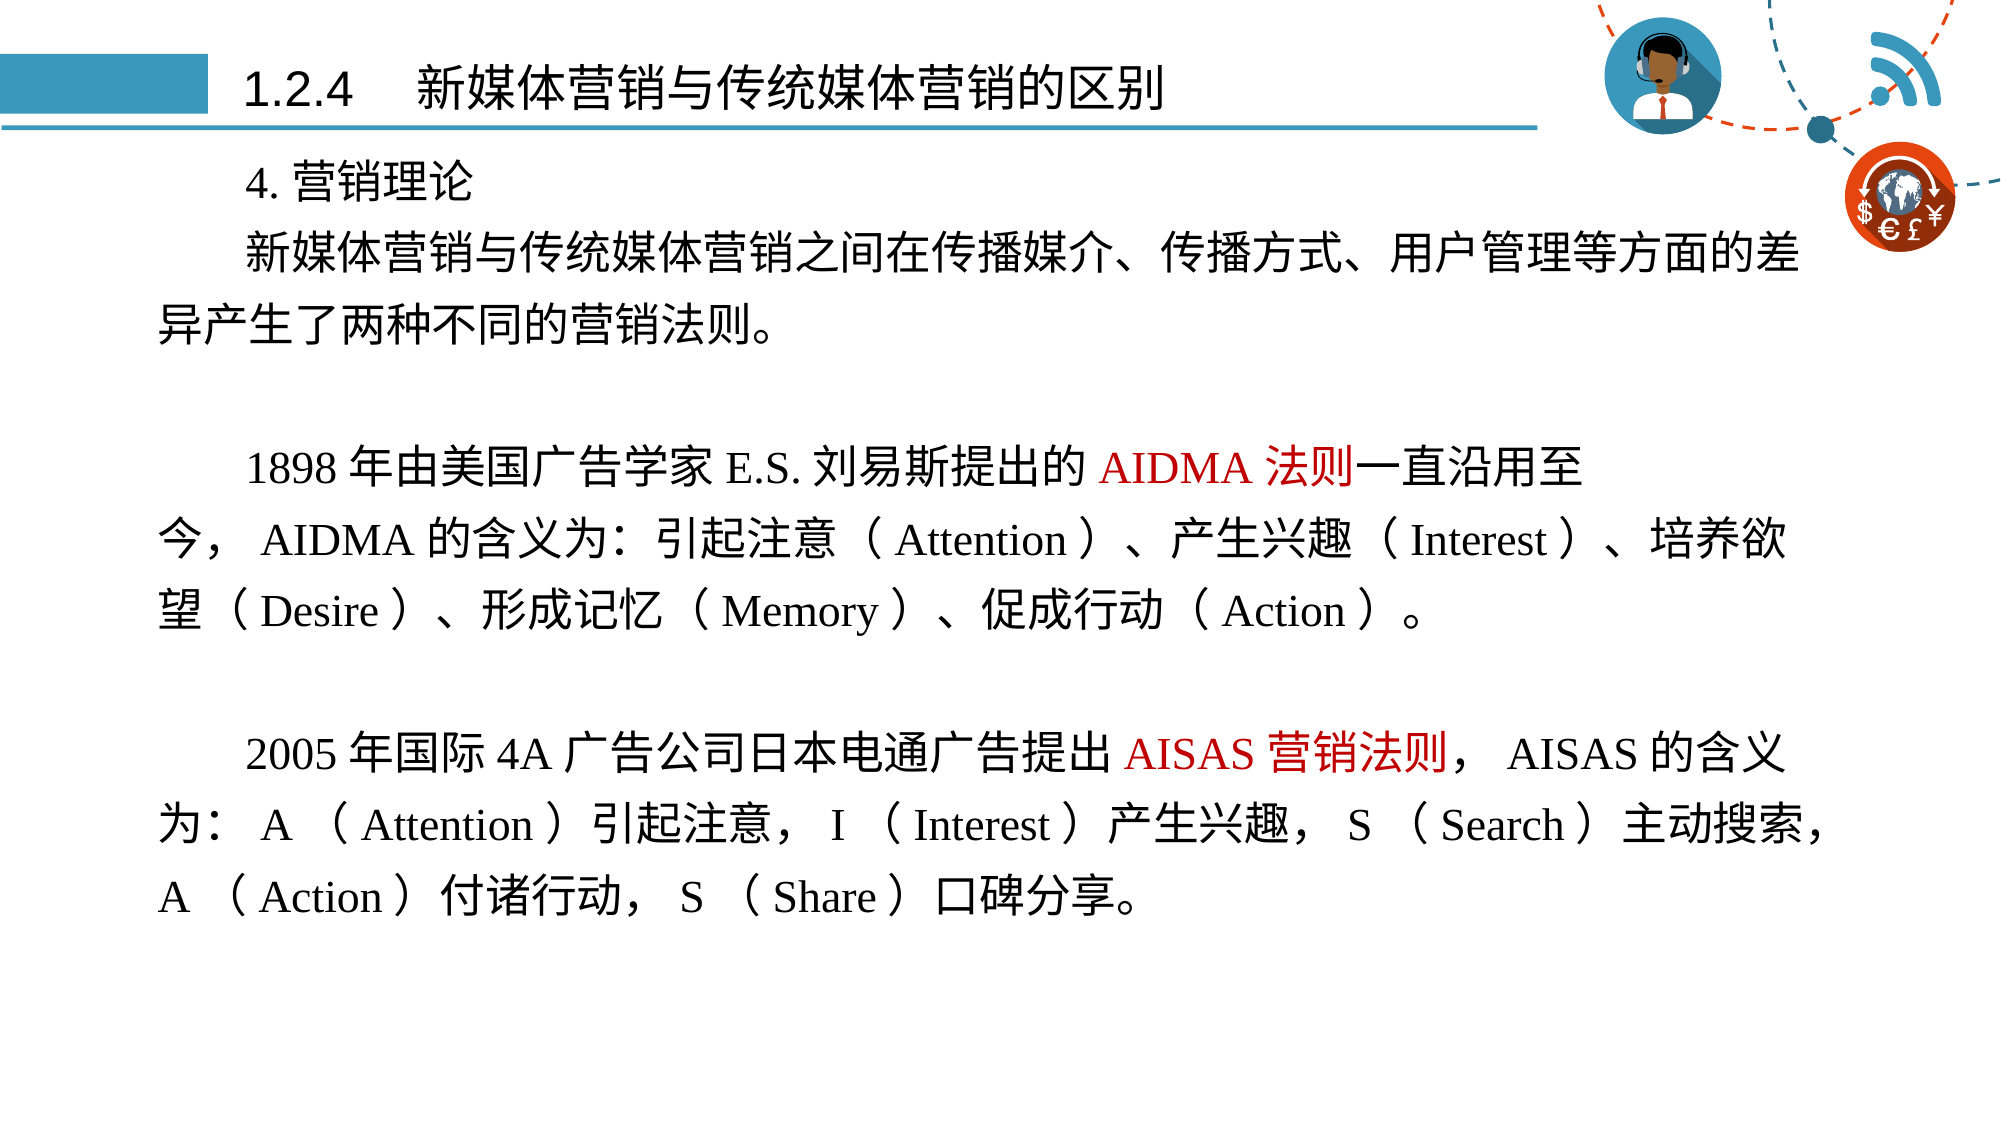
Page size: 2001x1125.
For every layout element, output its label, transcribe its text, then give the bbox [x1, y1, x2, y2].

title 1.2.4 新媒体营销与传统媒体营销的区别 [222, 55, 1863, 127]
list 4.营销理论 新媒体营销与传统媒体营销之间在传播媒介、传播方式、用户管理等方面的差异产生了两种不同的营销法则。 1898年由美国广告学家E.S.刘易斯提出的AIDMA法则一直沿用至今，AIDMA的含义为：引起注意（Attention）、产生兴趣（Interest）、培养欲望（Desire）、形成记忆（Memory）、促成行动（Action）。 2005年国际4A广告公司日本电通广告提出AISAS营销法则，AISAS的含义为：A（Attention）引起注意，I（Interest）产生兴趣，S（Search）主动搜索，A（Action）付诸行动，S（Share）口碑分享。 [137, 126, 1841, 1014]
